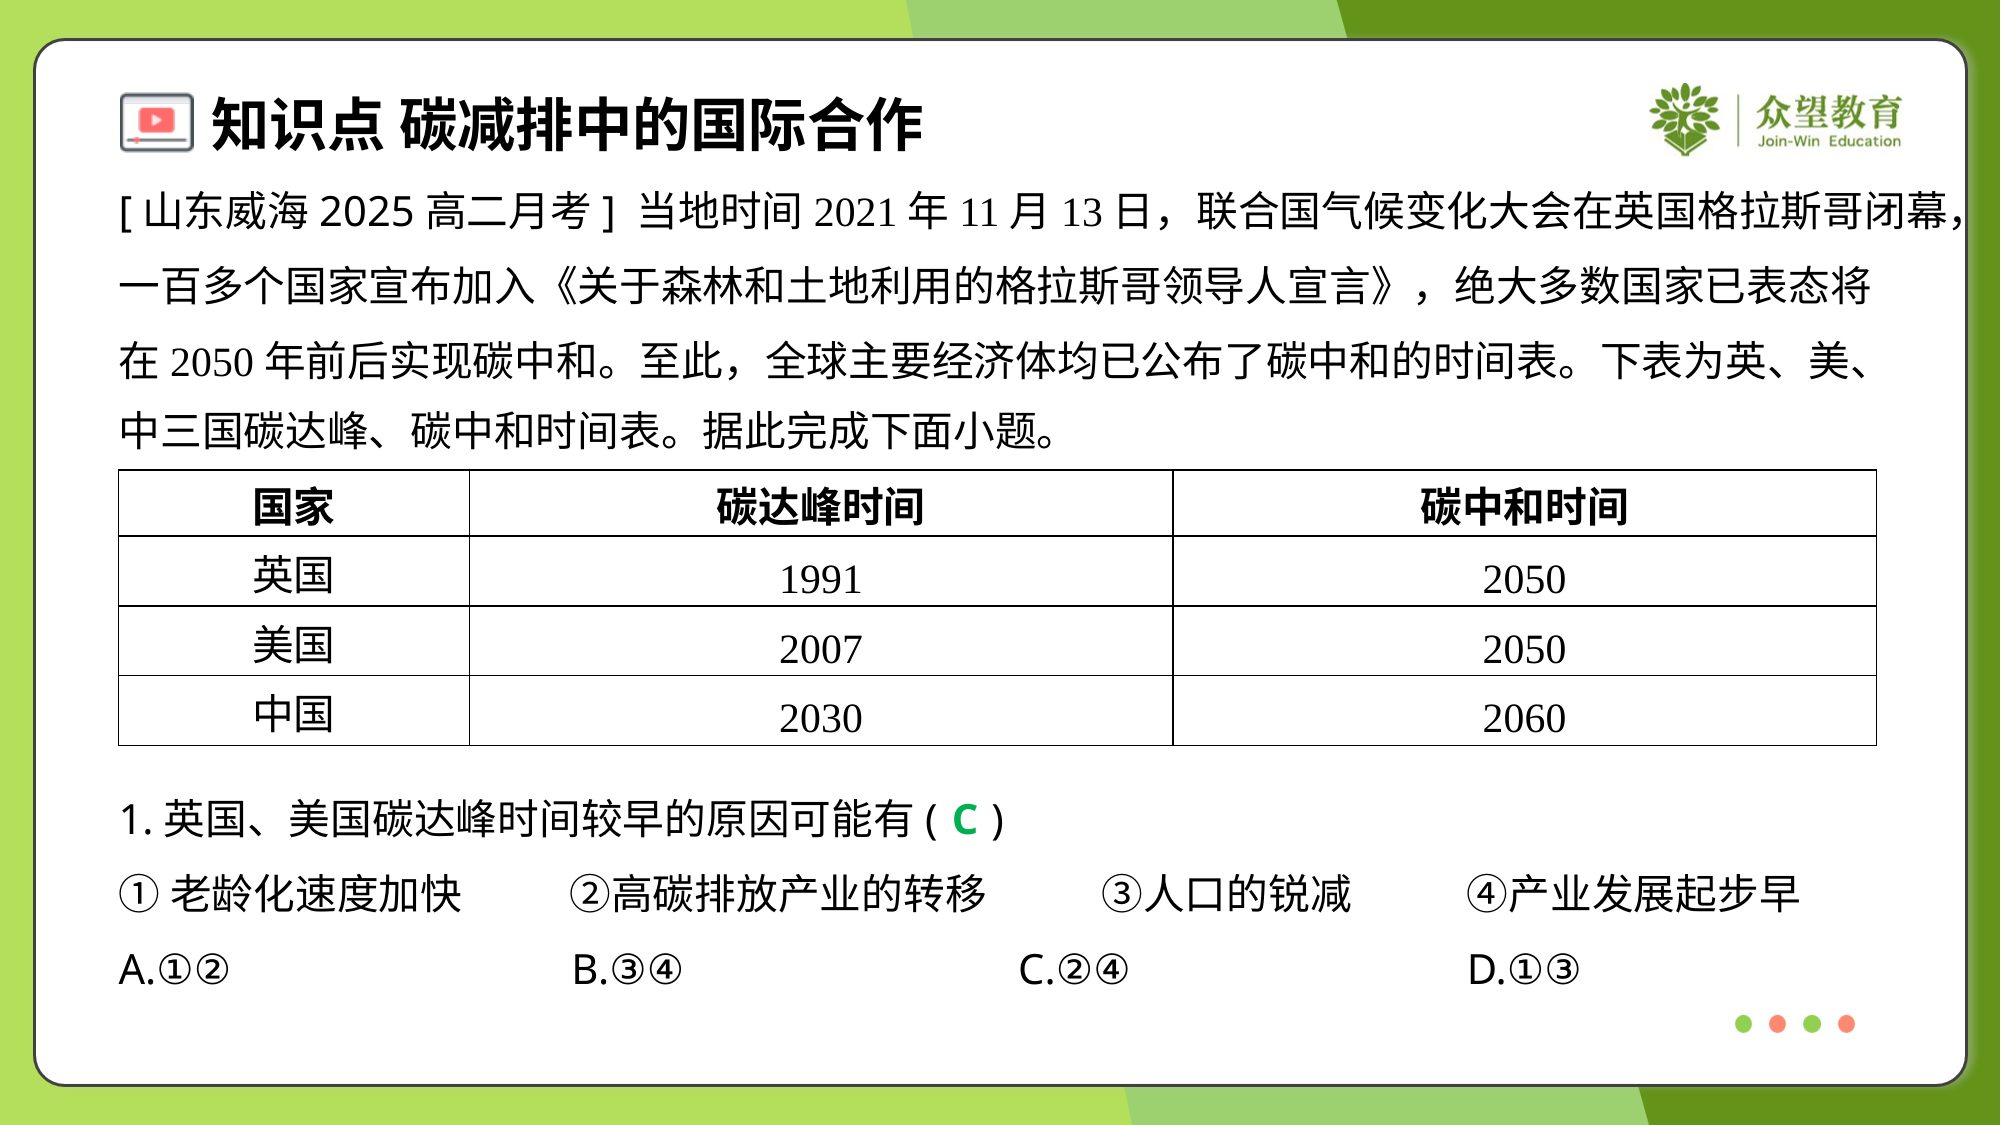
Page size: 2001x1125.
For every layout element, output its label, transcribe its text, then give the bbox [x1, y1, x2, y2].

text_box [山东威海2025高二月考] 当地时间2021年11月13日，联合国气候变化大会在英国格拉斯哥闭幕， 一百多个国家宣布加入《关于森林和土地利用的格拉斯哥领导人宣言》，绝大多数国家已表态将 在2050年前后实现碳中和。至此，全球主要经济体均已公布了碳中和的时间表。下表为英、美、 中三国碳达峰、碳中和时间表。据此完成下面小题。 [118, 159, 1883, 448]
text_box 1.英国、美国碳达峰时间较早的原因可能有( ) [995, 767, 1883, 835]
table_cell 2007 [470, 607, 1172, 675]
table_header 碳中和时间 [1174, 471, 1876, 535]
picture [0, 0, 2000, 1125]
table_cell 中国 [119, 676, 469, 745]
text_box A.①② B.③④ C.②④ D.①③ [118, 918, 1883, 985]
table_cell 1991 [470, 537, 1172, 605]
table_cell 美国 [119, 607, 469, 675]
text_box 1.英国、美国碳达峰时间较早的原因可能有( ) [118, 767, 935, 835]
text_box ①老龄化速度加快 ②高碳排放产业的转移 ③人口的锐减 ④产业发展起步早 [118, 843, 1883, 910]
table_cell 英国 [119, 537, 469, 605]
table_cell 2050 [1174, 537, 1876, 605]
table_cell 2050 [1174, 607, 1876, 675]
table_header 碳达峰时间 [470, 471, 1172, 535]
table_header 国家 [119, 471, 469, 535]
table_cell 2030 [470, 676, 1172, 745]
table_cell 2060 [1174, 676, 1876, 745]
text_box C [935, 767, 995, 835]
